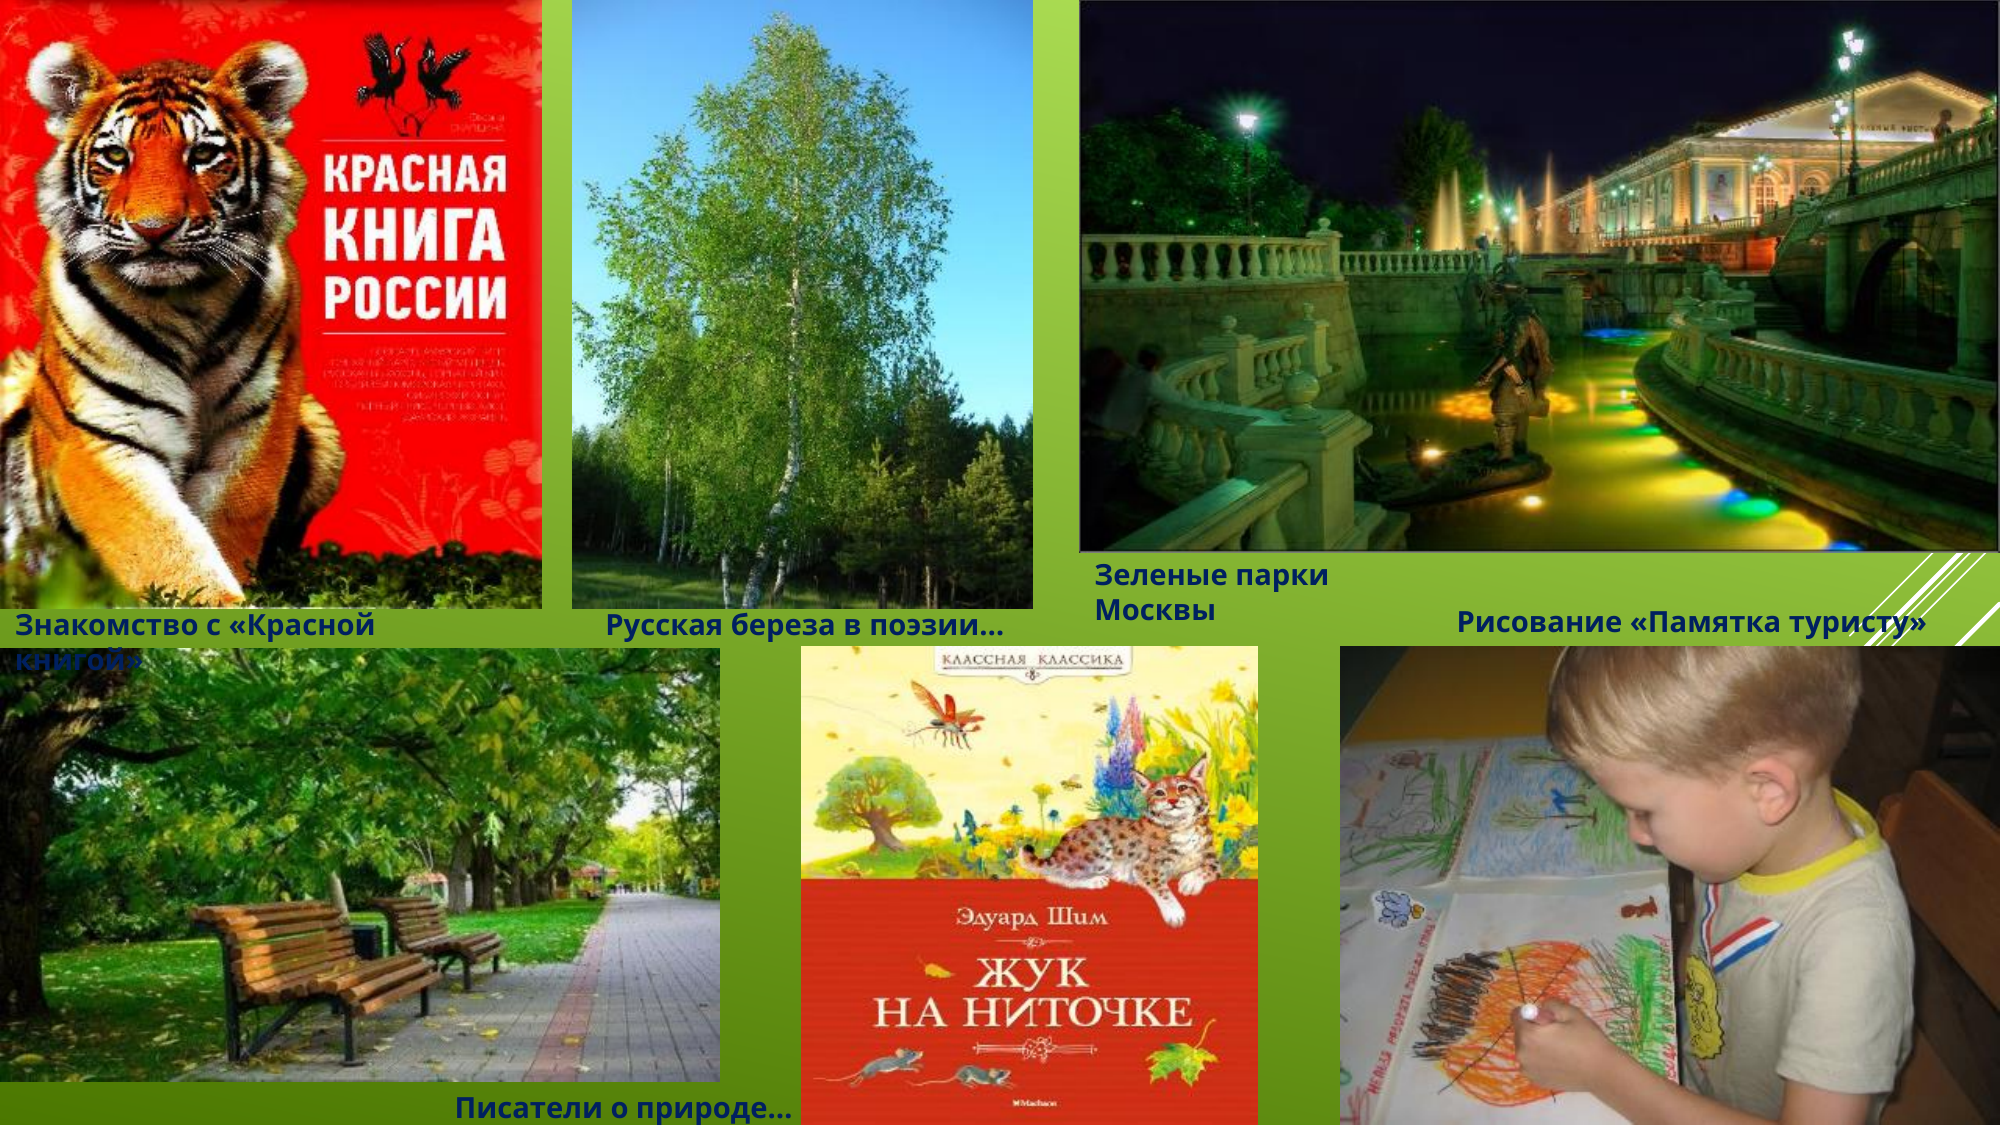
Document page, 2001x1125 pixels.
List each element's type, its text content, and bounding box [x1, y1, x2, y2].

picture [0, 648, 720, 1082]
picture [801, 646, 1259, 1125]
picture [1340, 646, 2000, 1125]
text_box Русская береза в поэзии… [590, 599, 1099, 650]
text_box Зеленые парки Москвы [1079, 553, 1463, 634]
picture [0, 0, 542, 609]
picture [572, 0, 1034, 609]
text_box Рисование «Памятка туристу» [1441, 596, 1950, 646]
text_box Писатели о природе… [439, 1081, 801, 1125]
picture [1079, 0, 2000, 553]
text_box Знакомство с «Красной книгой» [0, 609, 508, 648]
